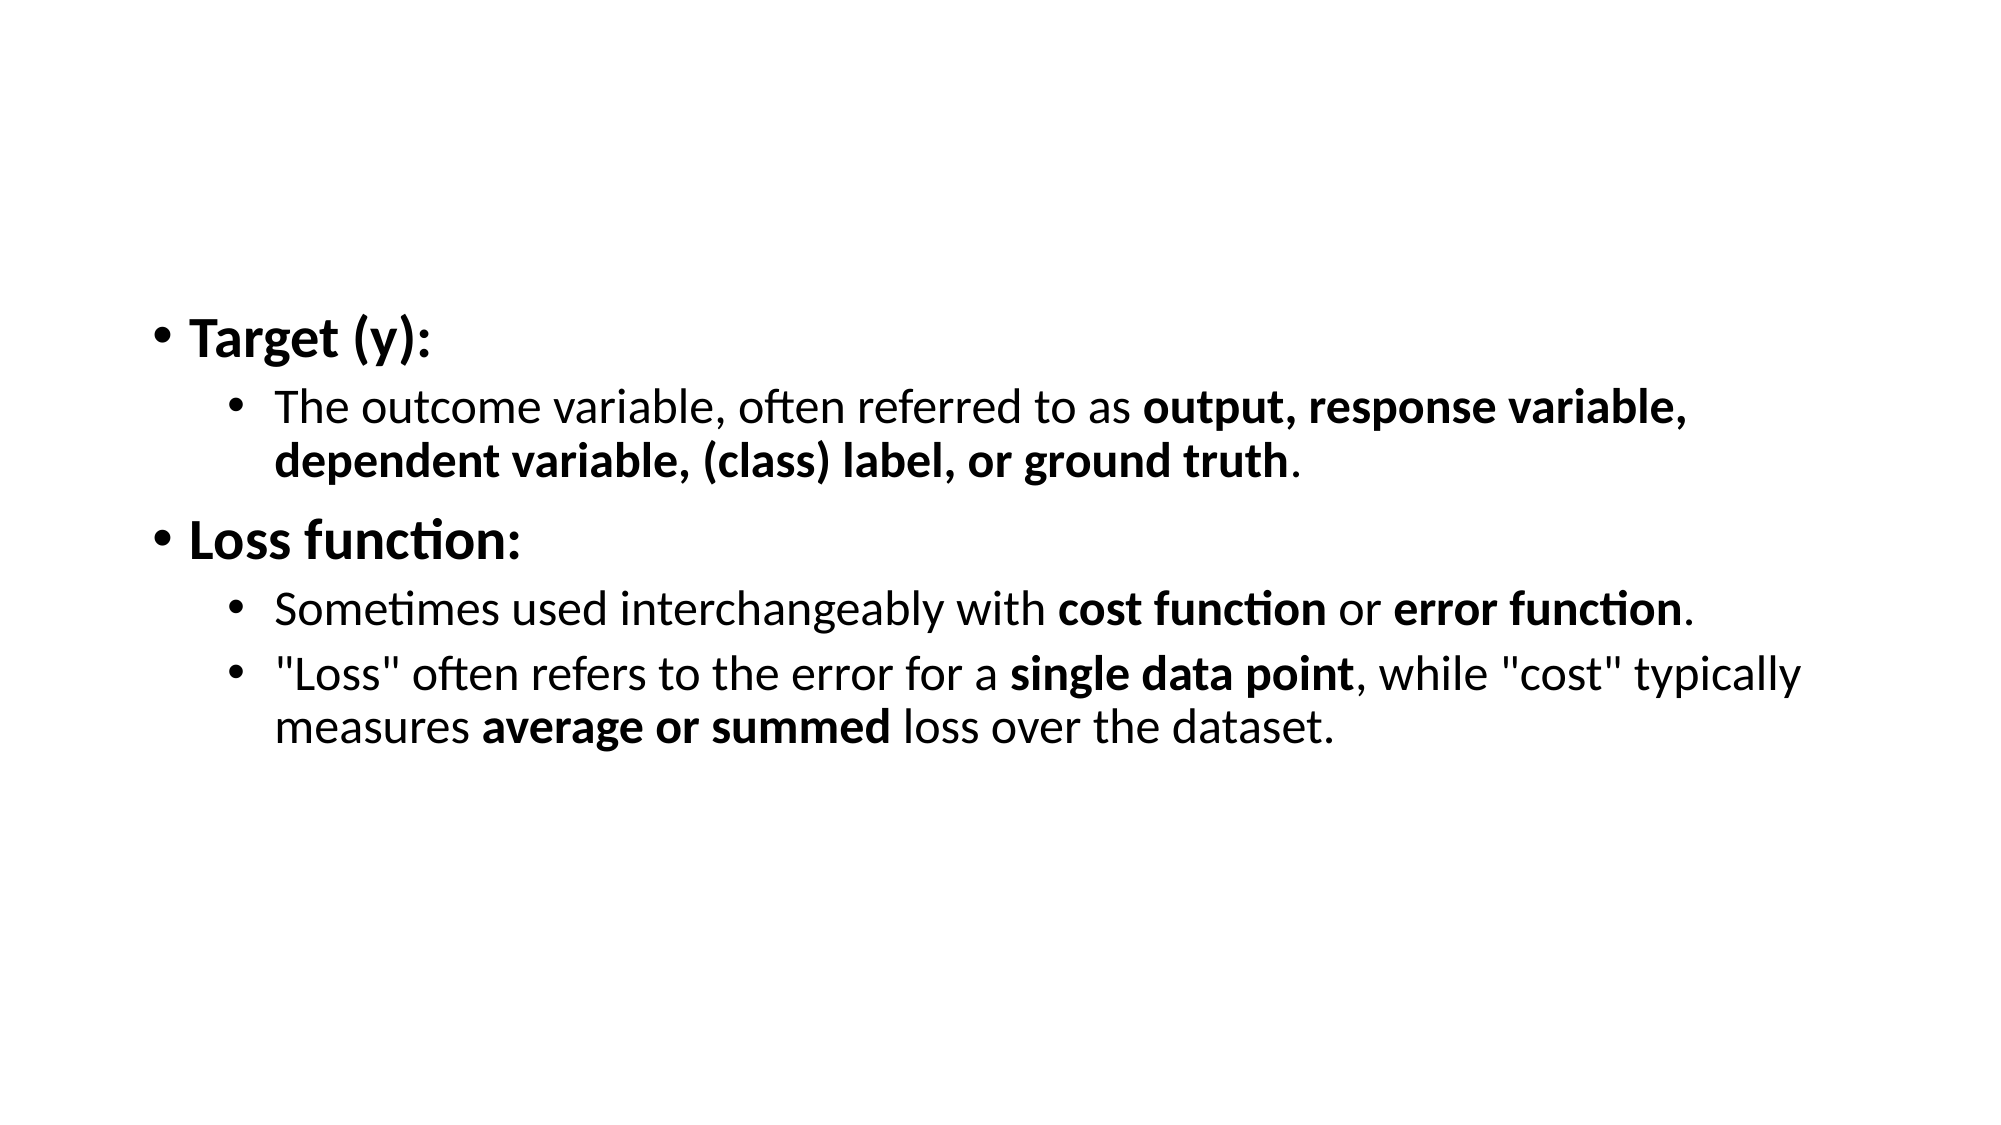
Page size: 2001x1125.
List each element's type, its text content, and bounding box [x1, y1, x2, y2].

list Target (y): The outcome variable, often referred to as output, response variable, dependent variable, (class) label, or ground truth. Loss function: Sometimes used interchangeably with cost function or error function. "Loss" often refers to the error for a single data point, while "cost" typically measures average or summed loss over the dataset. [137, 299, 1863, 1014]
